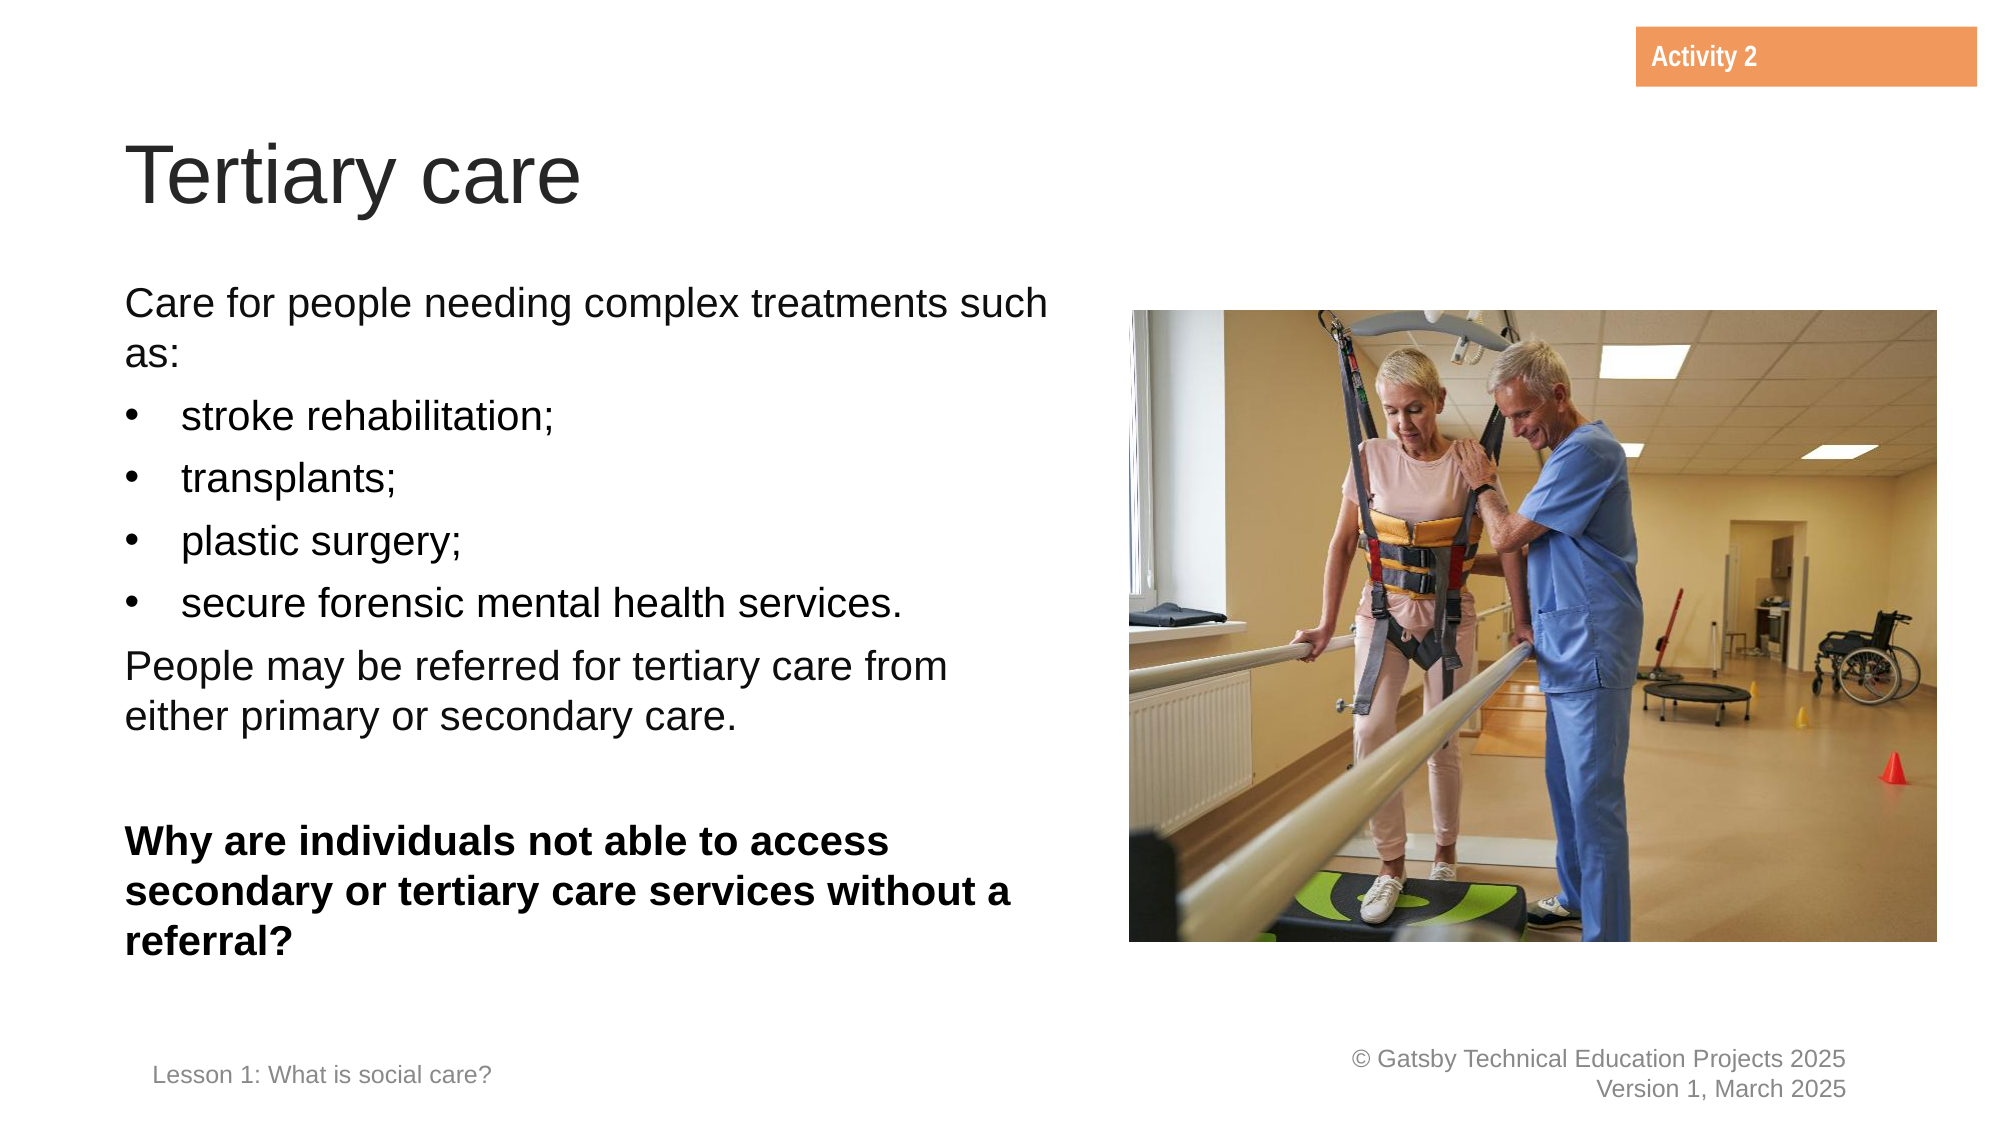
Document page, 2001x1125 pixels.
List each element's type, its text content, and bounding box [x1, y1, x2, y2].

picture [1129, 310, 1937, 943]
list Activity 2 [1636, 26, 1978, 87]
text_box Care for people needing complex treatments such as: stroke rehabilitation; transplants; plastic surgery; secure forensic mental health services. People may be referred for tertiary care from either primary or secondary care. Why are individuals not able to access secondary or tertiary care services without a referral? [109, 268, 1073, 972]
title Tertiary care [109, 67, 1835, 286]
list Lesson 1: What is social care? [137, 1042, 829, 1103]
